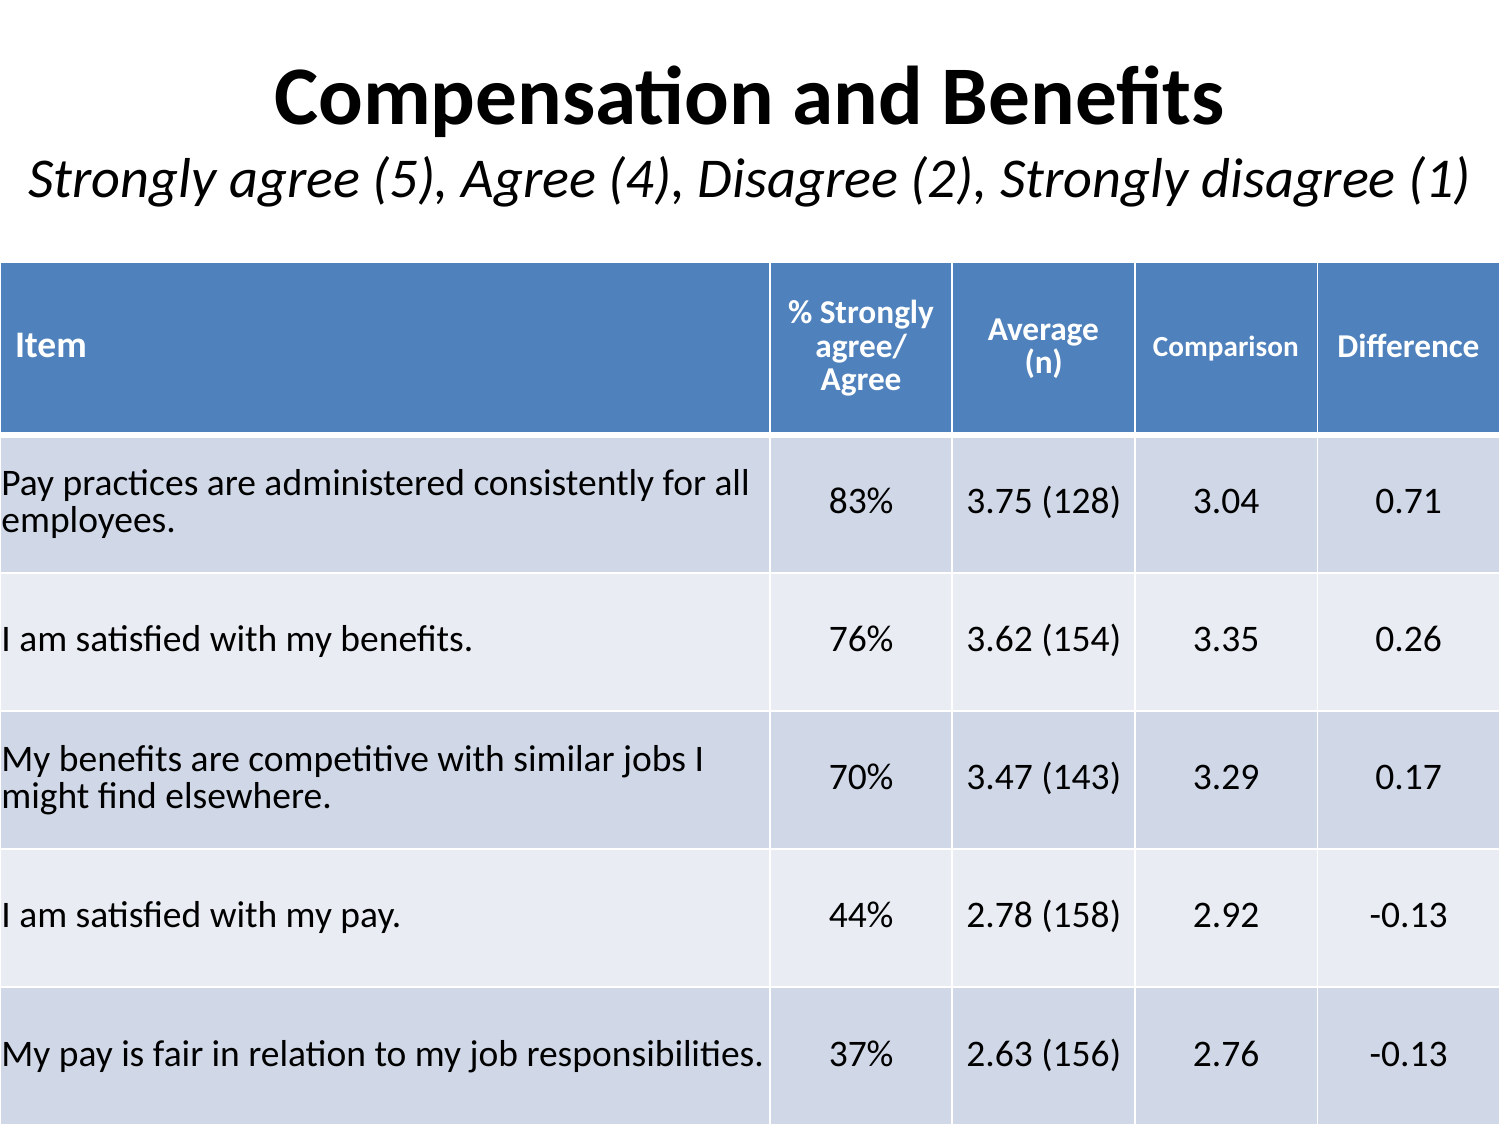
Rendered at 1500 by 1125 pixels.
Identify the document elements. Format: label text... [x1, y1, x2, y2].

table_cell My pay is fair in relation to my job responsibilities. [1, 988, 769, 1124]
table_cell 2.92 [1136, 850, 1317, 986]
table_header Difference [1318, 263, 1499, 432]
table_cell 3.04 [1136, 438, 1317, 572]
table_header Average (n) [953, 263, 1134, 432]
table_cell 3.75 (128) [953, 438, 1134, 572]
table_header % Strongly agree/ Agree [771, 263, 951, 432]
table_cell 2.78 (158) [953, 850, 1134, 986]
title Compensation and Benefits Strongly agree (5), Agree (4), Disagree (2), Strongly disagree (1) [0, 0, 1500, 250]
table_cell 76% [771, 574, 951, 710]
table_cell -0.13 [1318, 988, 1499, 1124]
table_cell 37% [771, 988, 951, 1124]
table_cell 3.47 (143) [953, 712, 1134, 848]
table_cell 44% [771, 850, 951, 986]
table_cell 3.62 (154) [953, 574, 1134, 710]
table_cell 70% [771, 712, 951, 848]
table_cell Pay practices are administered consistently for all employees. [1, 438, 769, 572]
table_cell I am satisfied with my pay. [1, 850, 769, 986]
table_cell 2.76 [1136, 988, 1317, 1124]
table_cell 2.63 (156) [953, 988, 1134, 1124]
table_cell 3.35 [1136, 574, 1317, 710]
table_header Comparison [1136, 263, 1317, 432]
table_header Item [1, 263, 769, 432]
table_cell 0.17 [1318, 712, 1499, 848]
table_cell My benefits are competitive with similar jobs I might find elsewhere. [1, 712, 769, 848]
table_cell -0.13 [1318, 850, 1499, 986]
table_cell 0.71 [1318, 438, 1499, 572]
table_cell I am satisfied with my benefits. [1, 574, 769, 710]
table_cell 83% [771, 438, 951, 572]
table_cell 3.29 [1136, 712, 1317, 848]
table_cell 0.26 [1318, 574, 1499, 710]
